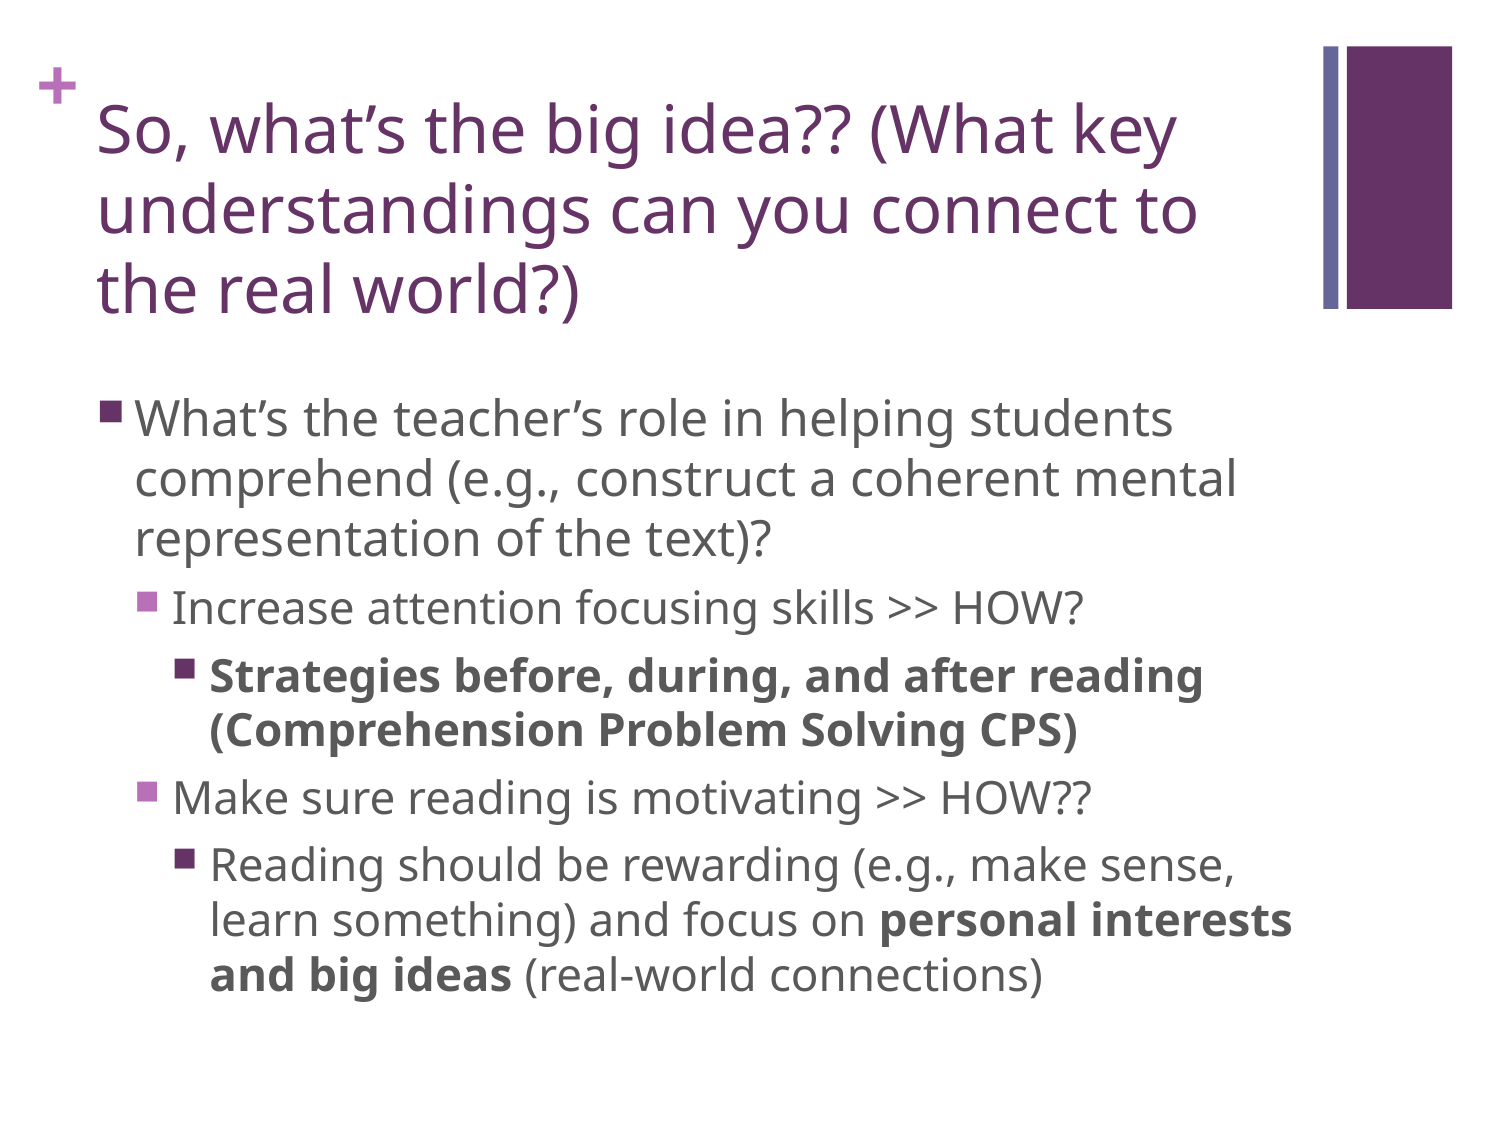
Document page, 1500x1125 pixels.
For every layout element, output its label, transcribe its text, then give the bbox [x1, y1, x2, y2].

title So, what’s the big idea?? (What key understandings can you connect to the real world?) [81, 79, 1322, 263]
list What’s the teacher’s role in helping students comprehend (e.g., construct a coherent mental representation of the text)? Increase attention focusing skills >> HOW? Strategies before, during, and after reading (Comprehension Problem Solving CPS) Make sure reading is motivating >> HOW?? Reading should be rewarding (e.g., make sense, learn something) and focus on personal interests and big ideas (real-world connections) [81, 378, 1322, 1059]
